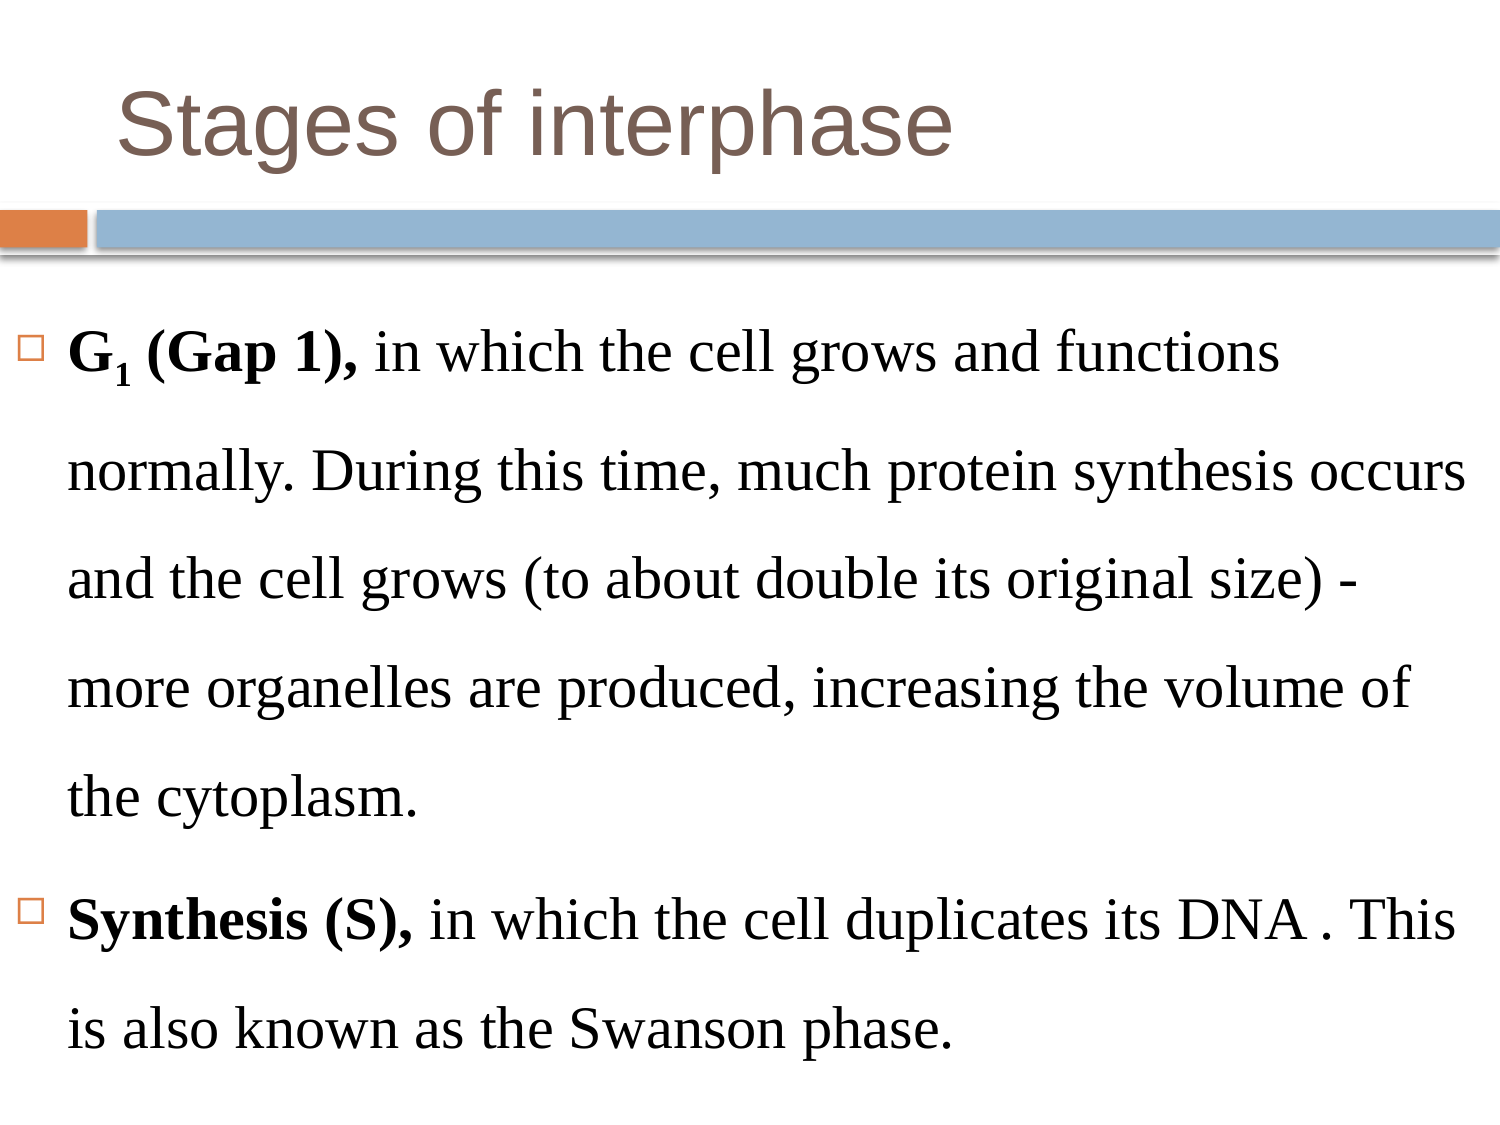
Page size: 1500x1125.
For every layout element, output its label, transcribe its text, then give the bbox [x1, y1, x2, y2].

list G1 (Gap 1), in which the cell grows and functions normally. During this time, much protein synthesis occurs and the cell grows (to about double its original size) - more organelles are produced, increasing the volume of the cytoplasm. Synthesis (S), in which the cell duplicates its DNA . This is also known as the Swanson phase. [0, 262, 1500, 1125]
title Stages of interphase [100, 37, 1438, 200]
